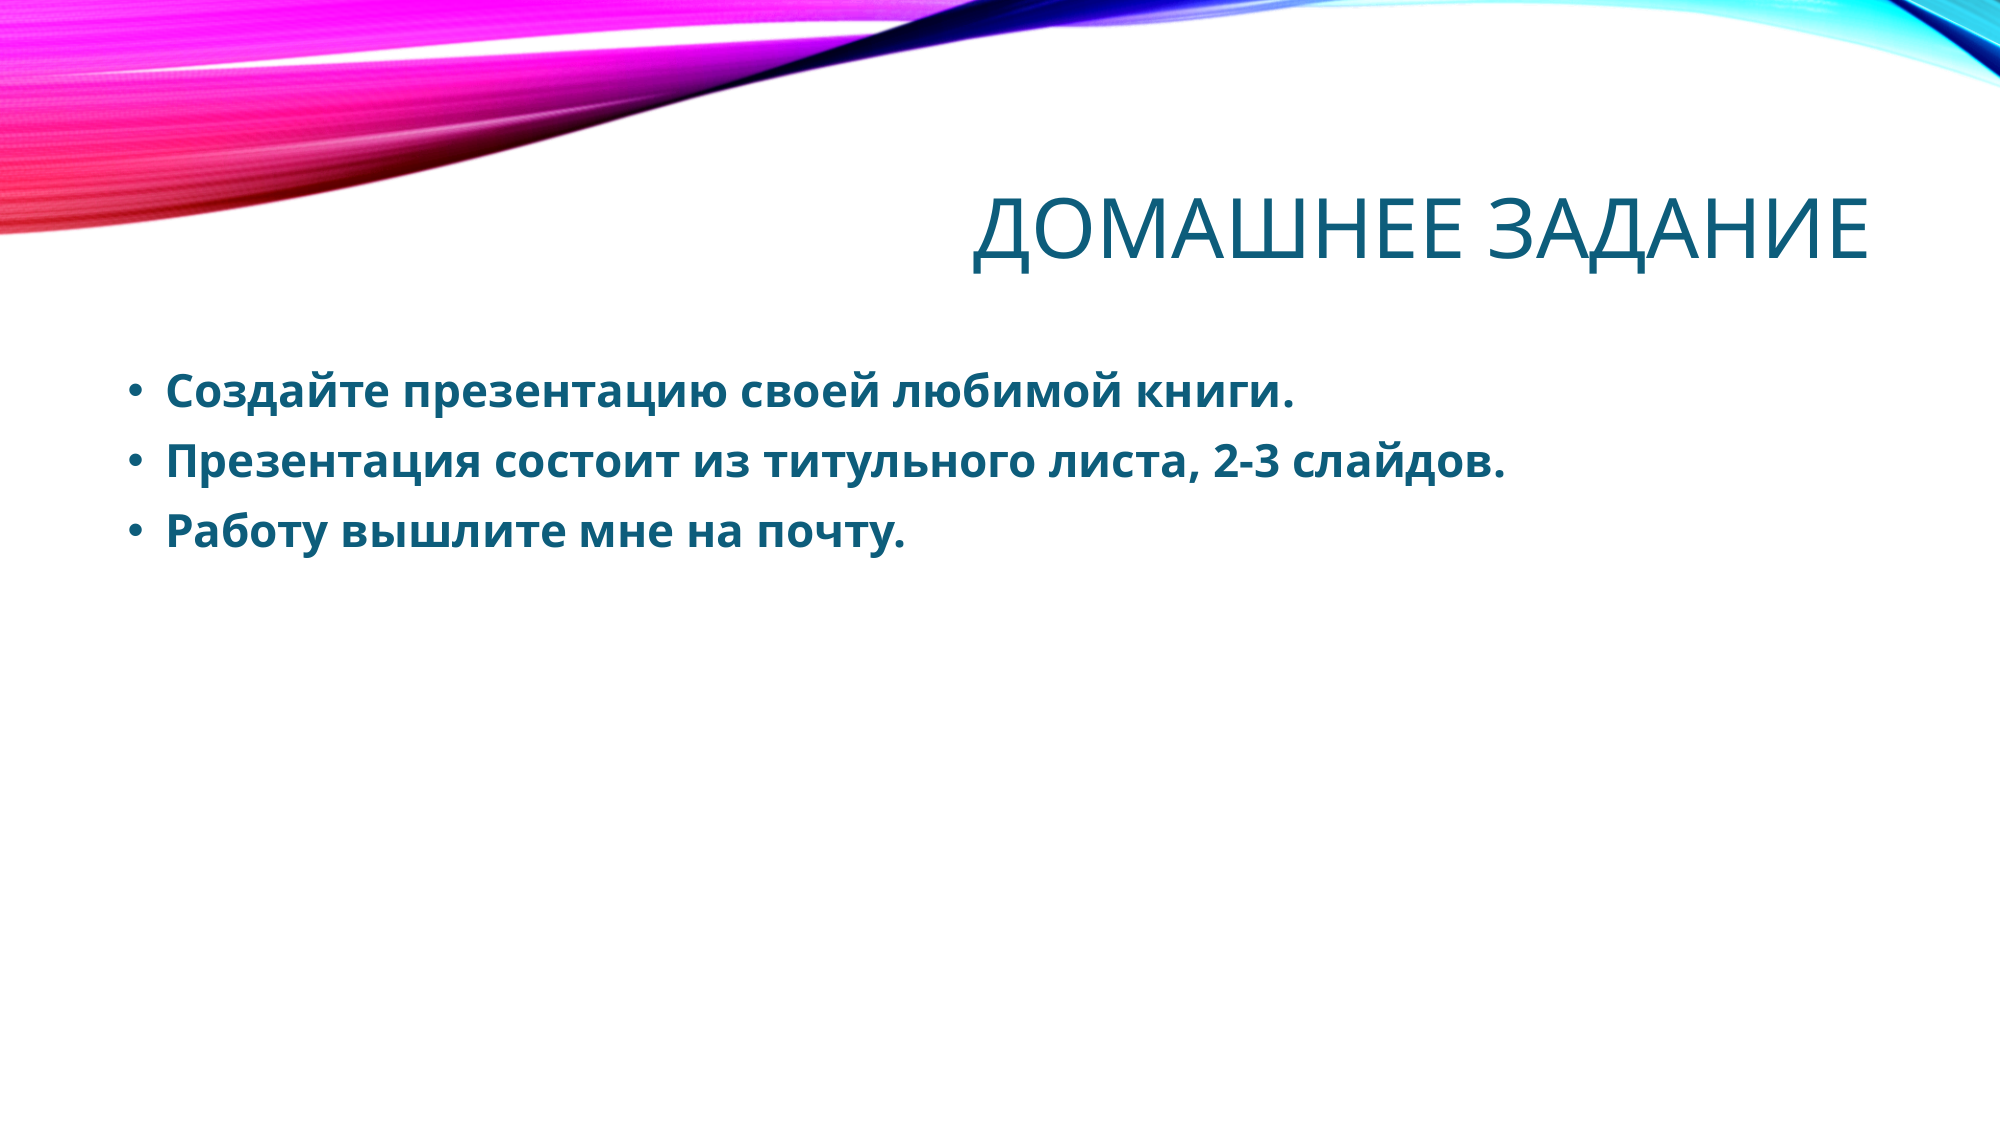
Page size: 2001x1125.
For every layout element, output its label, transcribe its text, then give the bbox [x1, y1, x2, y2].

picture [1890, 0, 2000, 75]
title Домашнее задание [474, 125, 1888, 338]
picture [1910, 0, 2000, 45]
list Создайте презентацию своей любимой книги. Презентация состоит из титульного листа, 2-3 слайдов. Работу вышлите мне на почту. [112, 360, 1888, 1021]
picture [0, 0, 2000, 237]
